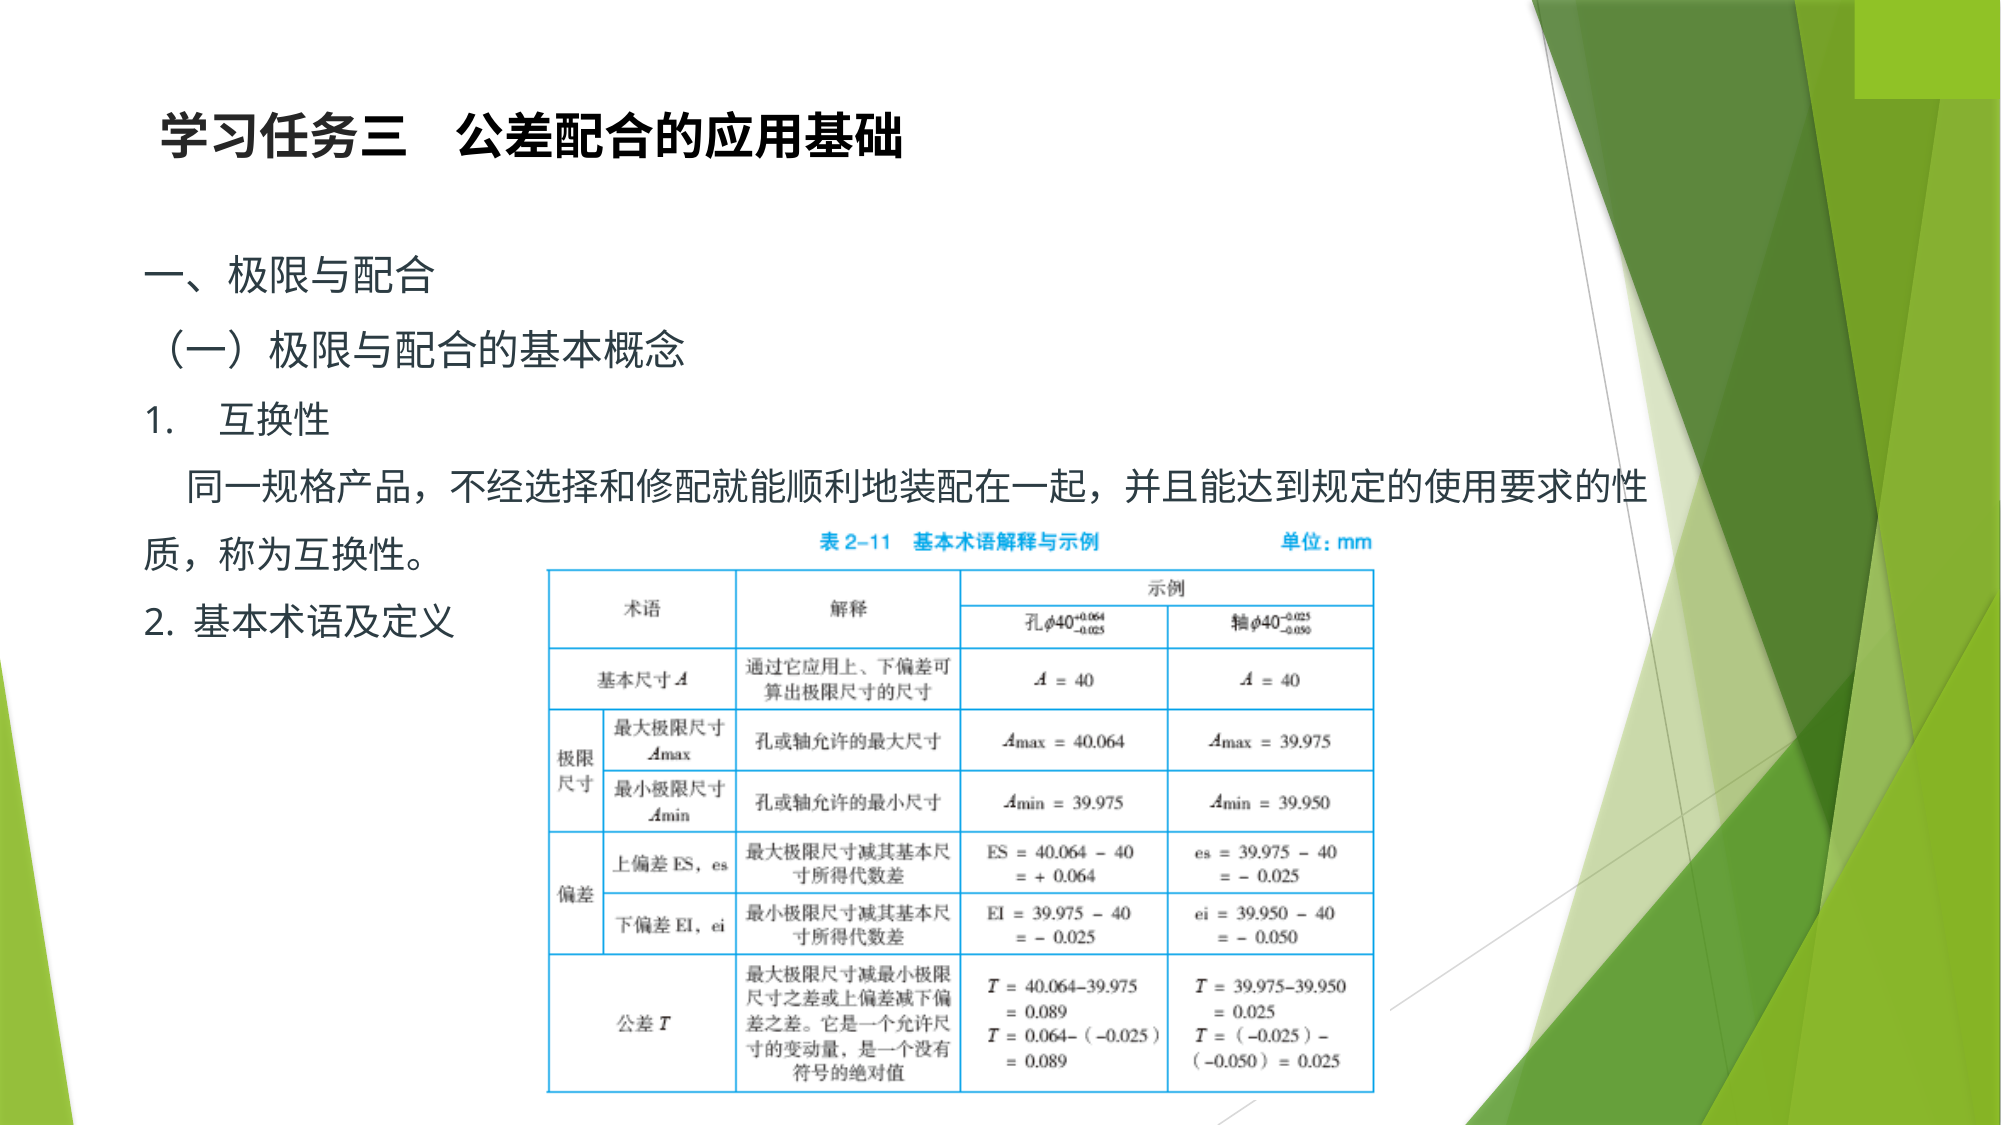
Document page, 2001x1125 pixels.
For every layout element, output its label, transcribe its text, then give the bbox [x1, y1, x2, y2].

text_box [1853, 0, 2000, 100]
picture [539, 521, 1391, 1101]
text_box 一、极限与配合 （一）极限与配合的基本概念 互换性 同一规格产品，不经选择和修配就能顺利地装配在一起，并且能达到规定的使用要求的性质，称为互换性。 2. 基本术语及定义 [129, 216, 1666, 696]
text_box 学习任务三 公差配合的应用基础 [144, 85, 1856, 216]
